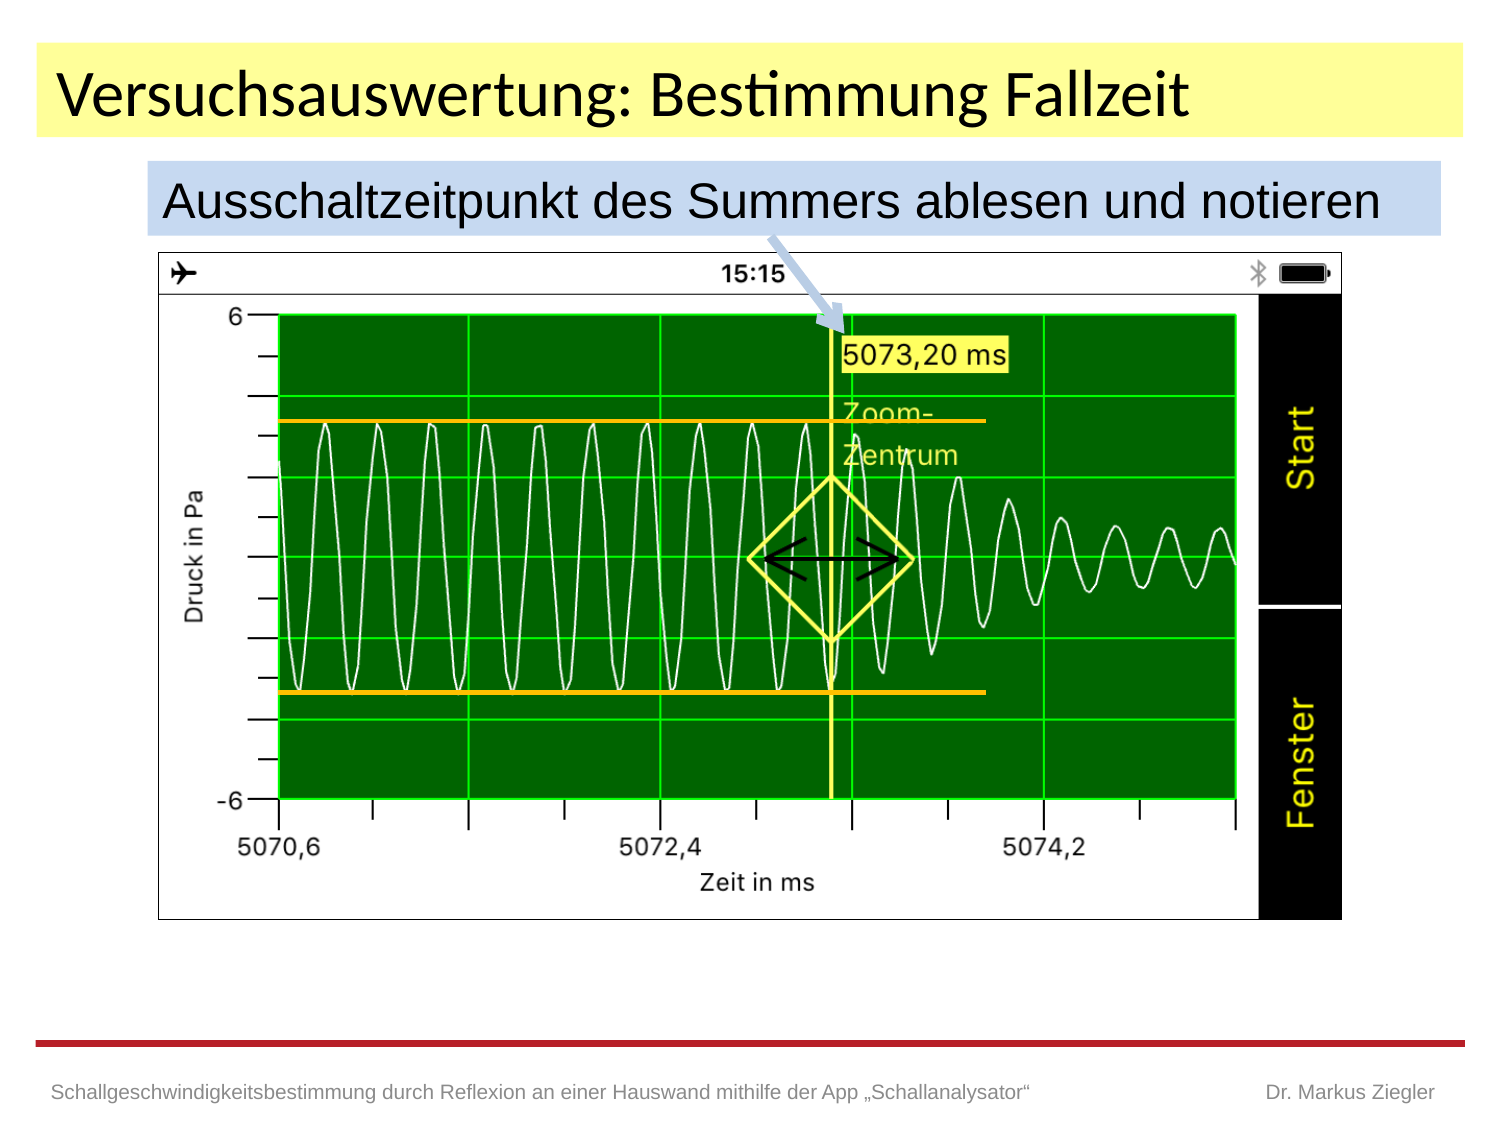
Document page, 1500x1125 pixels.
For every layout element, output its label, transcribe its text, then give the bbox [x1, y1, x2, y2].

title Versuchsauswertung: Bestimmung Fallzeit [41, 42, 1459, 149]
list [158, 252, 1342, 920]
footer Schallgeschwindigkeitsbestimmung durch Reflexion an einer Hauswand mithilfe der App „Schallanalysator“ Dr. Markus Ziegler [35, 1061, 1459, 1122]
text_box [770, 236, 845, 334]
text_box Ausschaltzeitpunkt des Summers ablesen und notieren [147, 160, 1441, 236]
